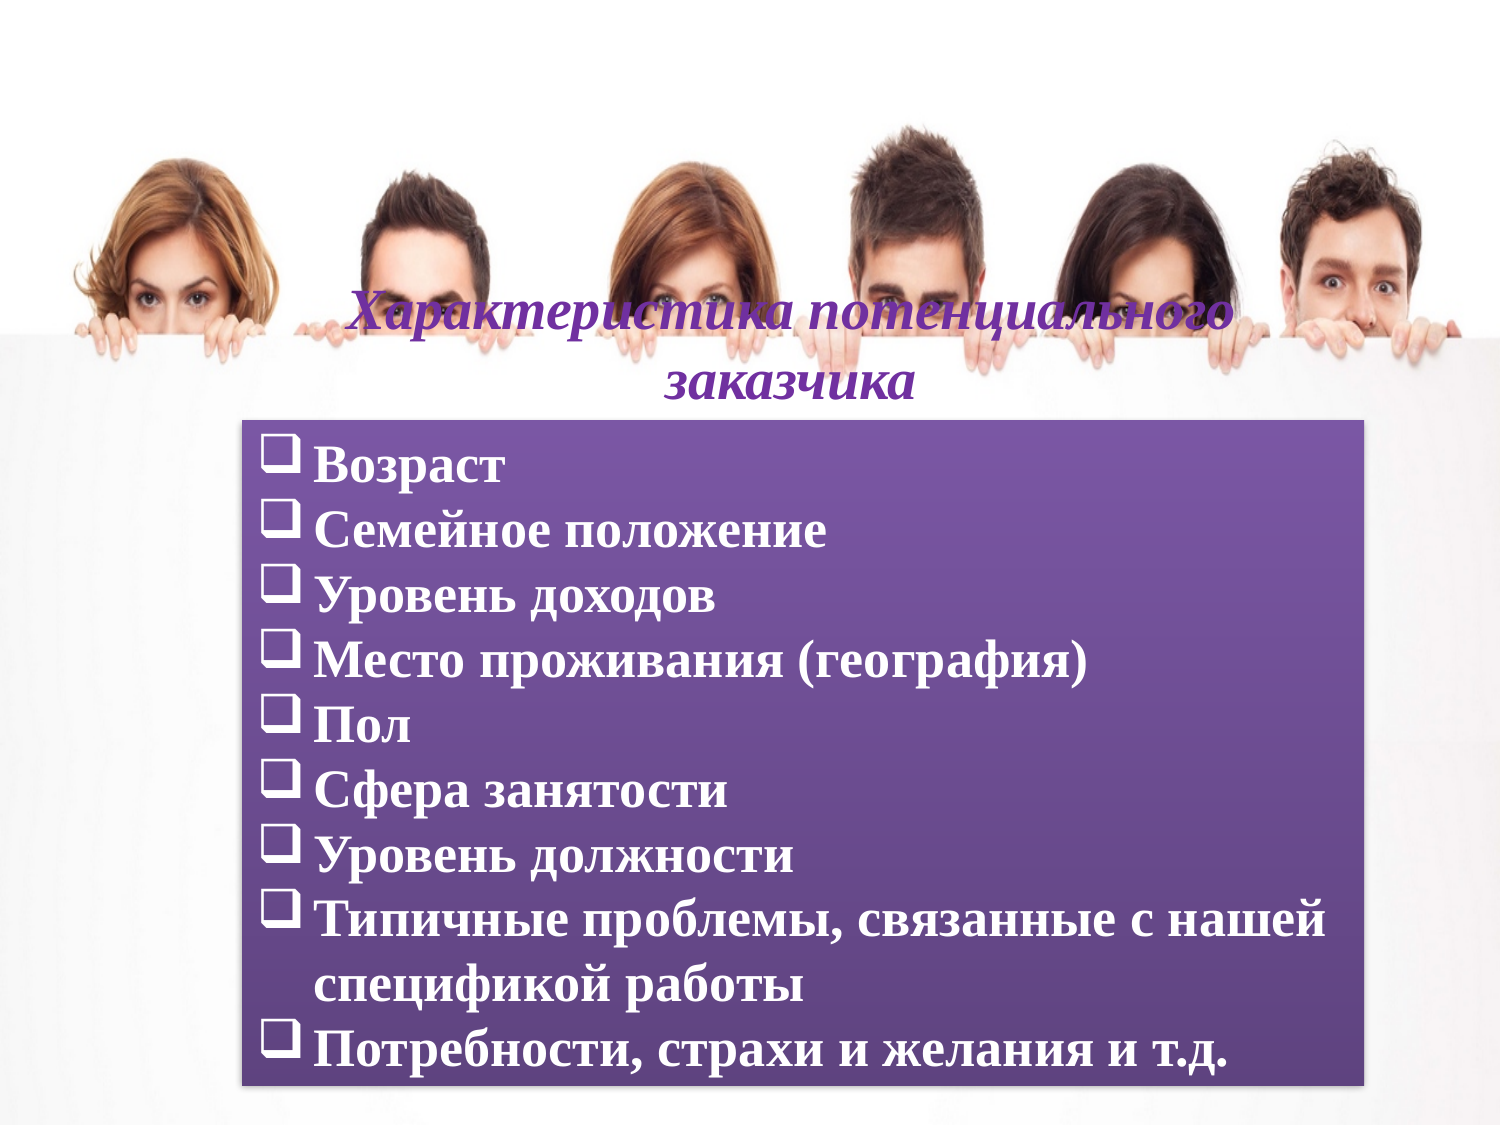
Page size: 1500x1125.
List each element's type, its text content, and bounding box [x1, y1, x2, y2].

picture [0, 0, 1500, 1125]
text_box Характеристика потенциального заказчика [242, 264, 1341, 419]
text_box Возраст Семейное положение Уровень доходов Место проживания (география) Пол Сфера занятости Уровень должности Типичные проблемы, связанные с нашей спецификой работы Потребности, страхи и желания и т.д. [242, 420, 1365, 1086]
